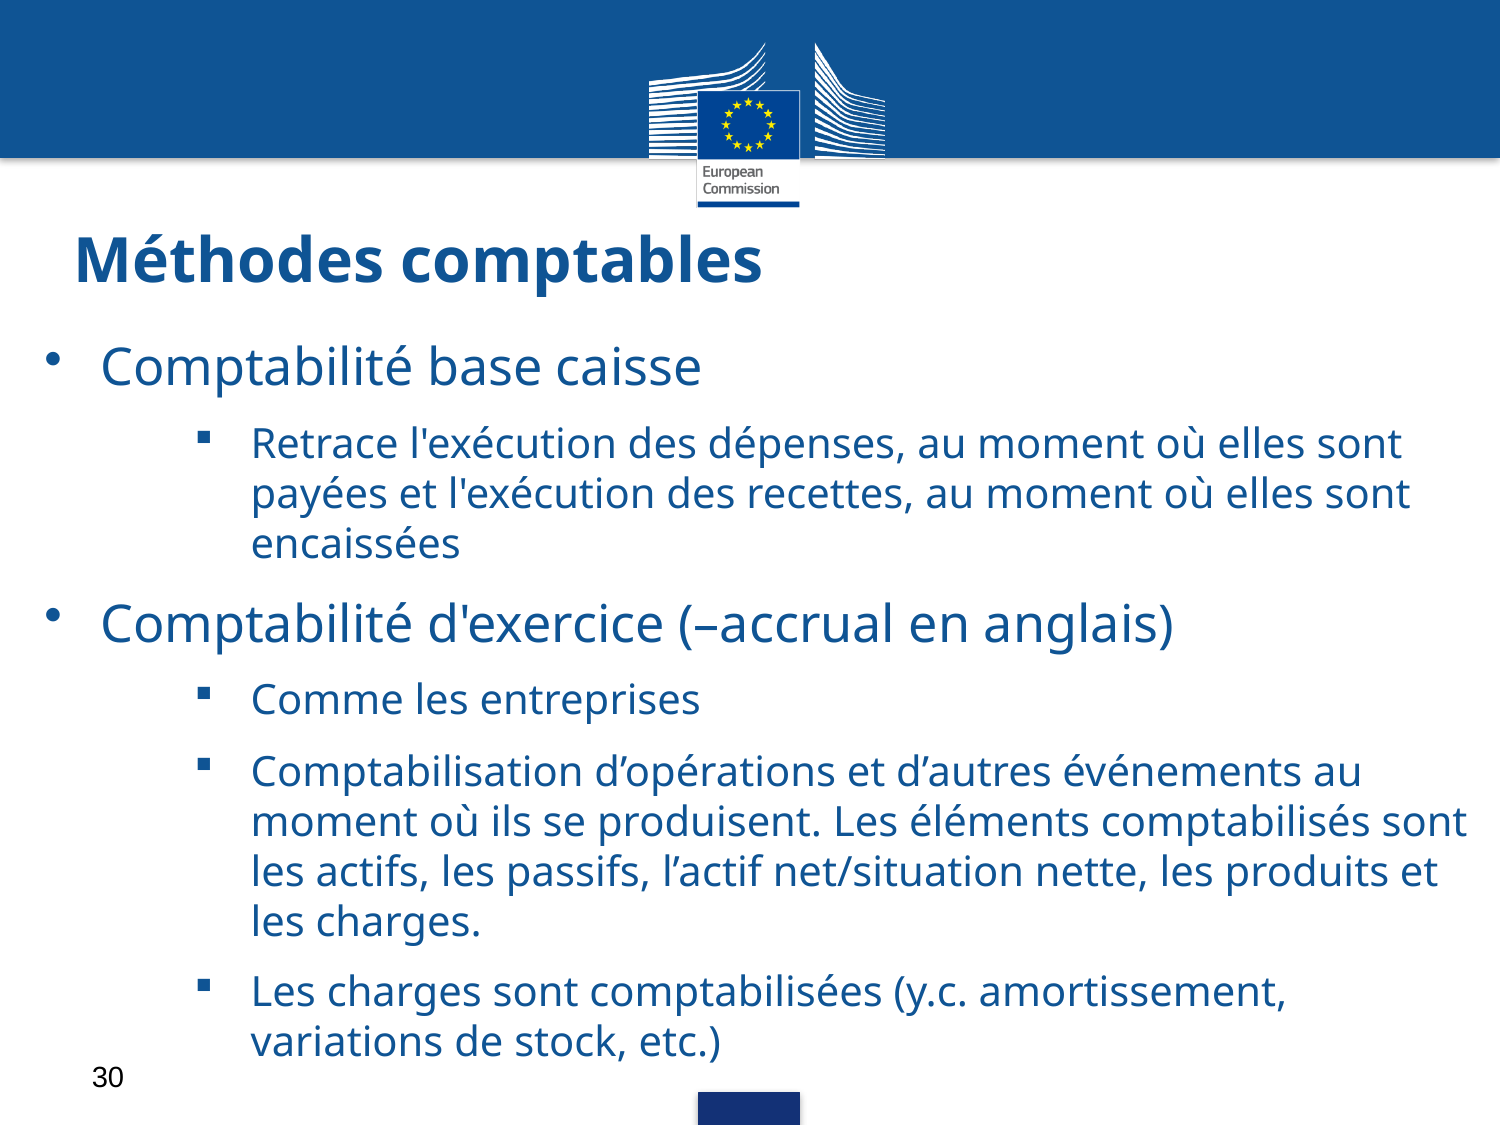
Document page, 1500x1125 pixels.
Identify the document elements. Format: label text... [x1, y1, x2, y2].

title Méthodes comptables [0, 163, 1278, 352]
picture [649, 42, 885, 163]
slide_number 30 [76, 1022, 553, 1102]
list Comptabilité base caisse Retrace l'exécution des dépenses, au moment où elles sont payées et l'exécution des recettes, au moment où elles sont encaissées Comptabilité d'exercice (–accrual en anglais) Comme les entreprises Comptabilisation d’opérations et d’autres événements au moment où ils se produisent. Les éléments comptabilisés sont les actifs, les passifs, l’actif net/situation nette, les produits et les charges. Les charges sont comptabilisées (y.c. amortissement, variations de stock, etc.) [29, 326, 1500, 989]
